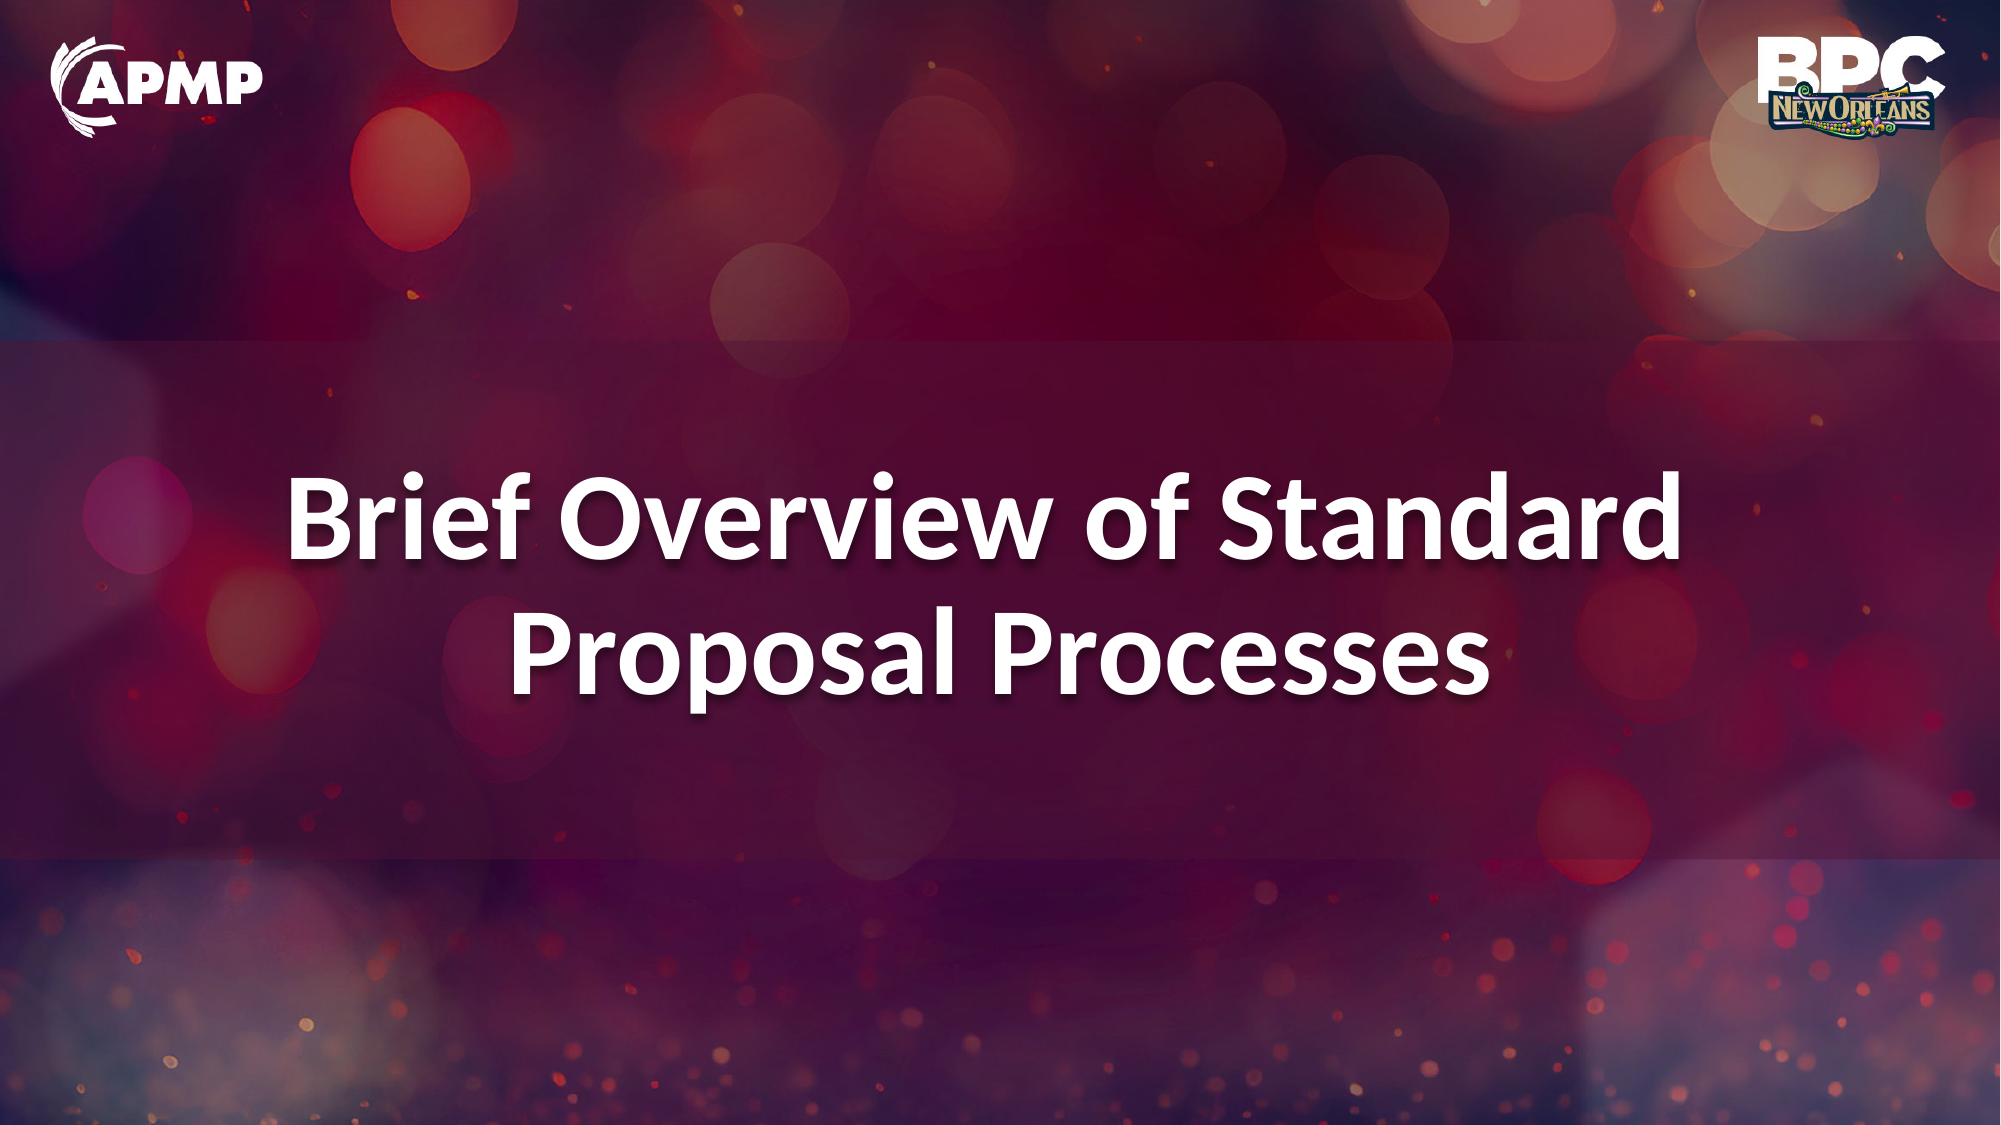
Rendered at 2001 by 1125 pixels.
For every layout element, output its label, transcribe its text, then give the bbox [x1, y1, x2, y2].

picture [0, 0, 2001, 1125]
text_box [0, 340, 2000, 860]
title Brief Overview of Standard Proposal Processes [67, 428, 1933, 730]
